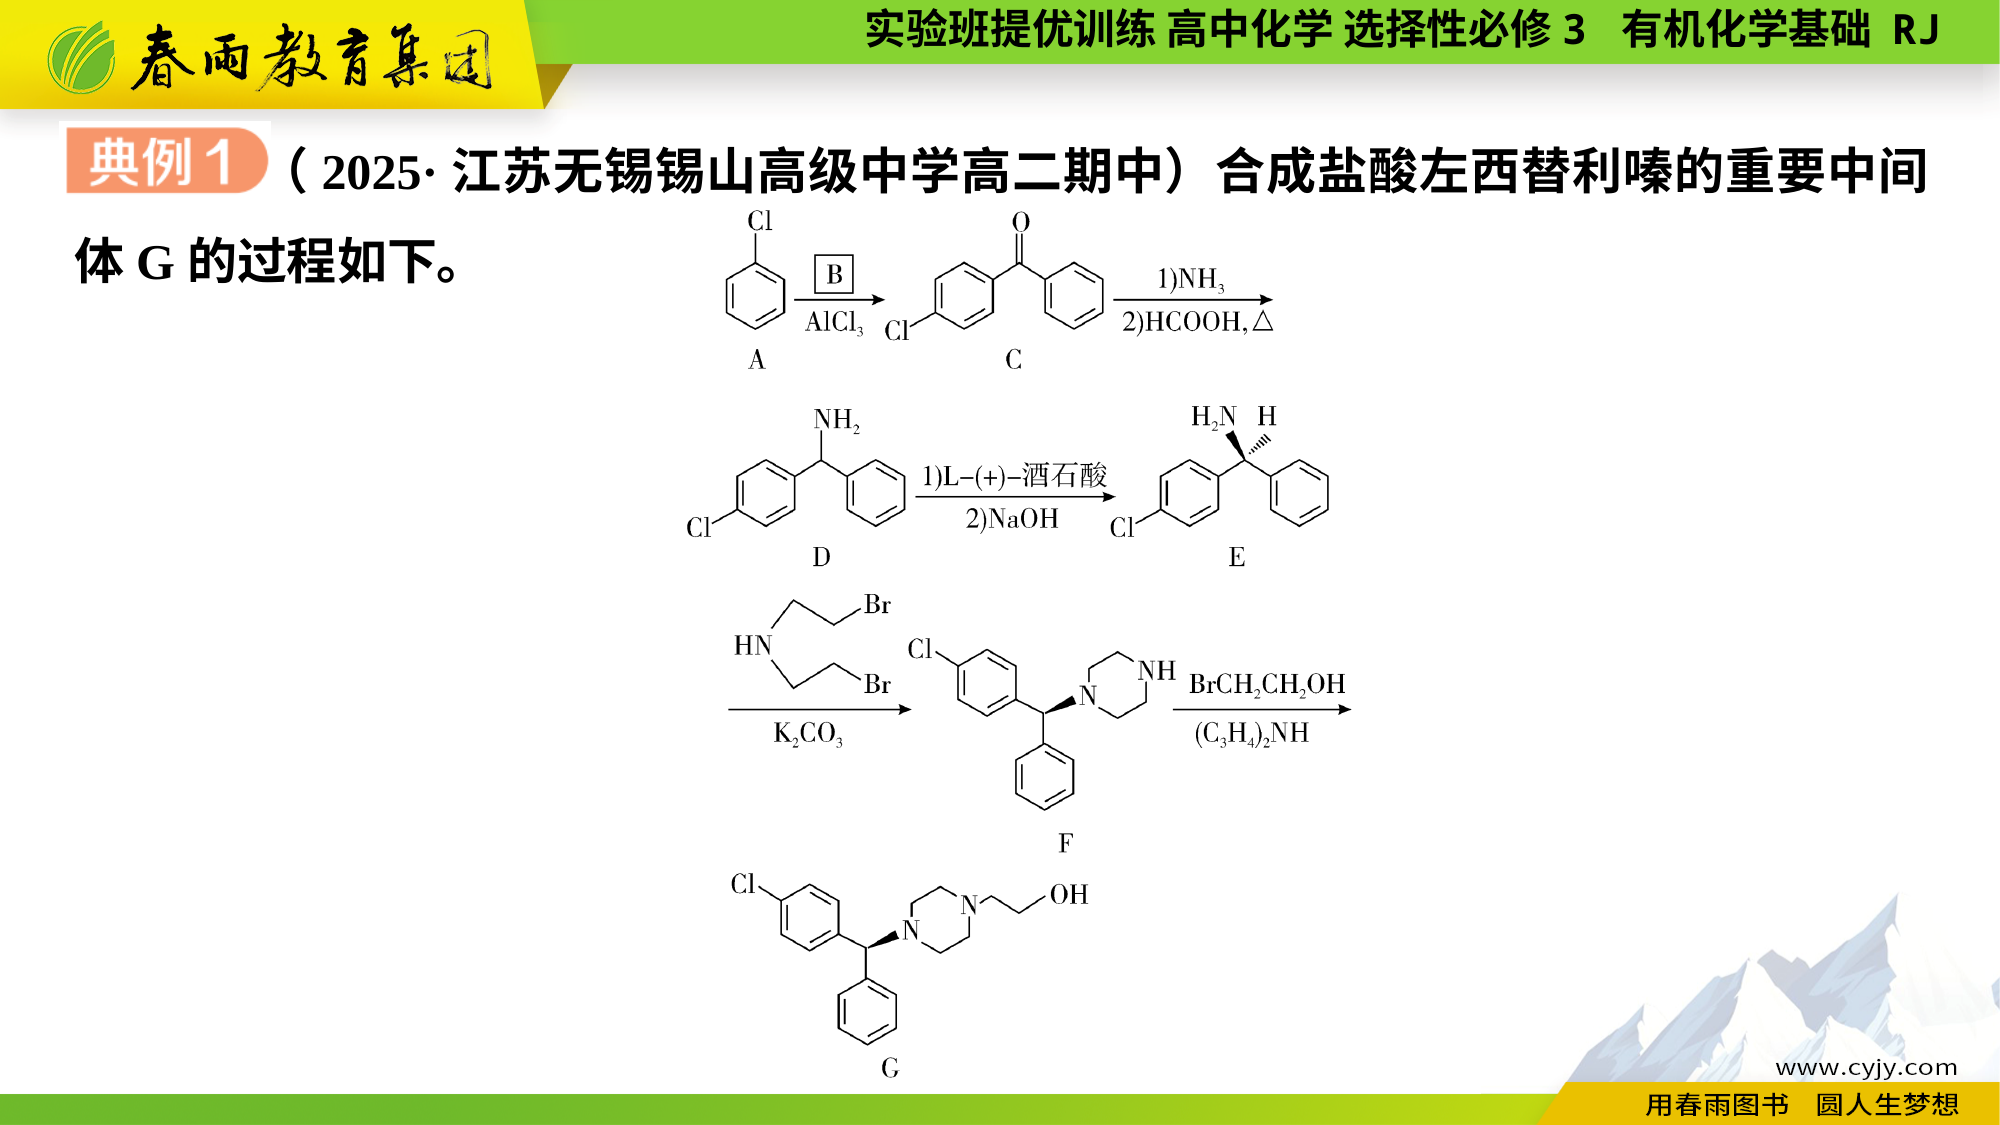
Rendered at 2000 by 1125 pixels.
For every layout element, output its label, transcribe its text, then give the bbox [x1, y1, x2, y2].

list （2025·江苏无锡锡山高级中学高二期中）合成盐酸左西替利嗪的重要中间体G的过程如下。 [59, 101, 1944, 288]
picture [0, 0, 2000, 1125]
